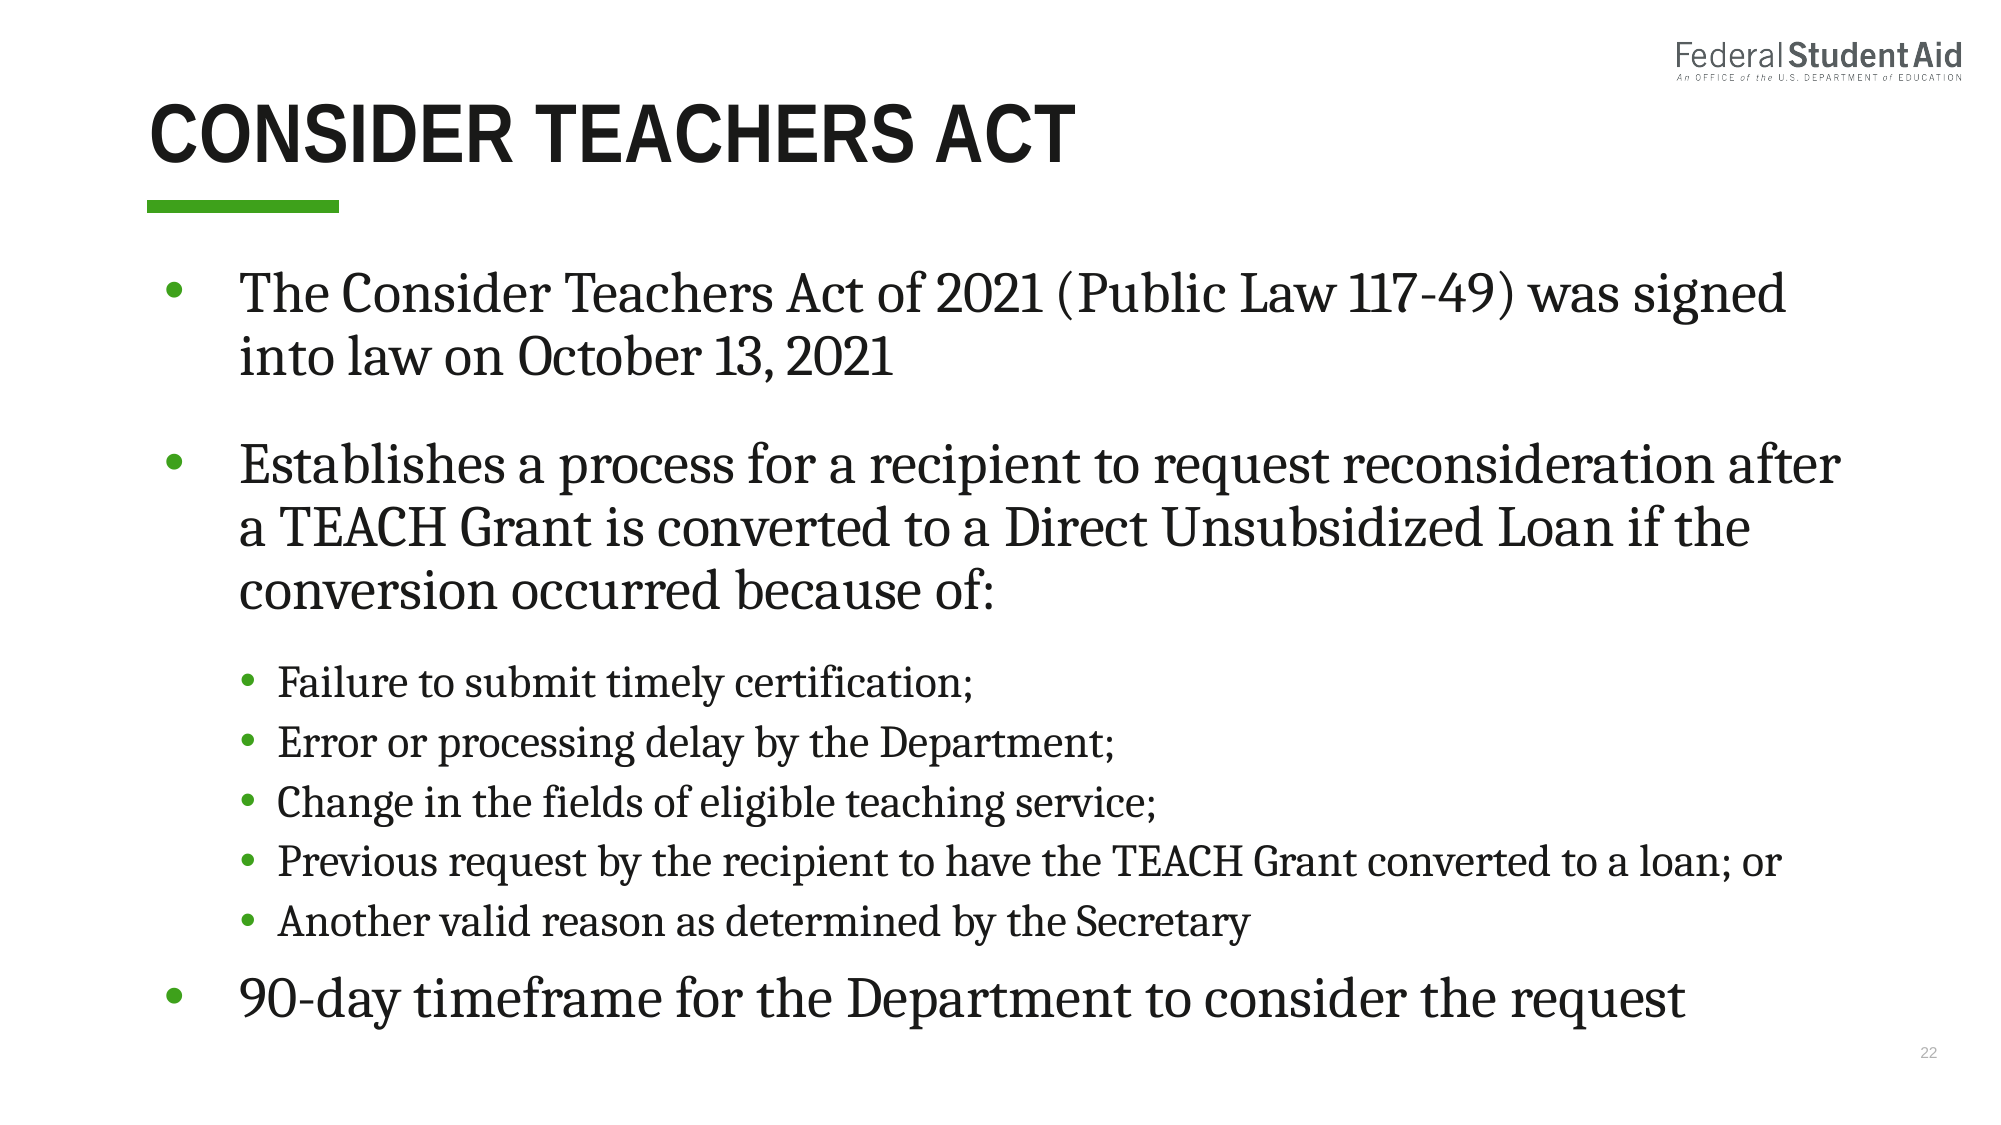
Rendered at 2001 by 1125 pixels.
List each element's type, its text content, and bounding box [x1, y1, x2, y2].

picture [1651, 16, 1986, 106]
slide_number 22 [1920, 1042, 1986, 1094]
title Consider Teachers Act [149, 57, 1606, 189]
list The Consider Teachers Act of 2021 (Public Law 117-49) was signed into law on October 13, 2021 Establishes a process for a recipient to request reconsideration after a TEACH Grant is converted to a Direct Unsubsidized Loan if the conversion occurred because of: Failure to submit timely certification; Error or processing delay by the Department; Change in the fields of eligible teaching service; Previous request by the recipient to have the TEACH Grant converted to a loan; or Another valid reason as determined by the Secretary 90-day timeframe for the Department to consider the request [149, 254, 1898, 1043]
